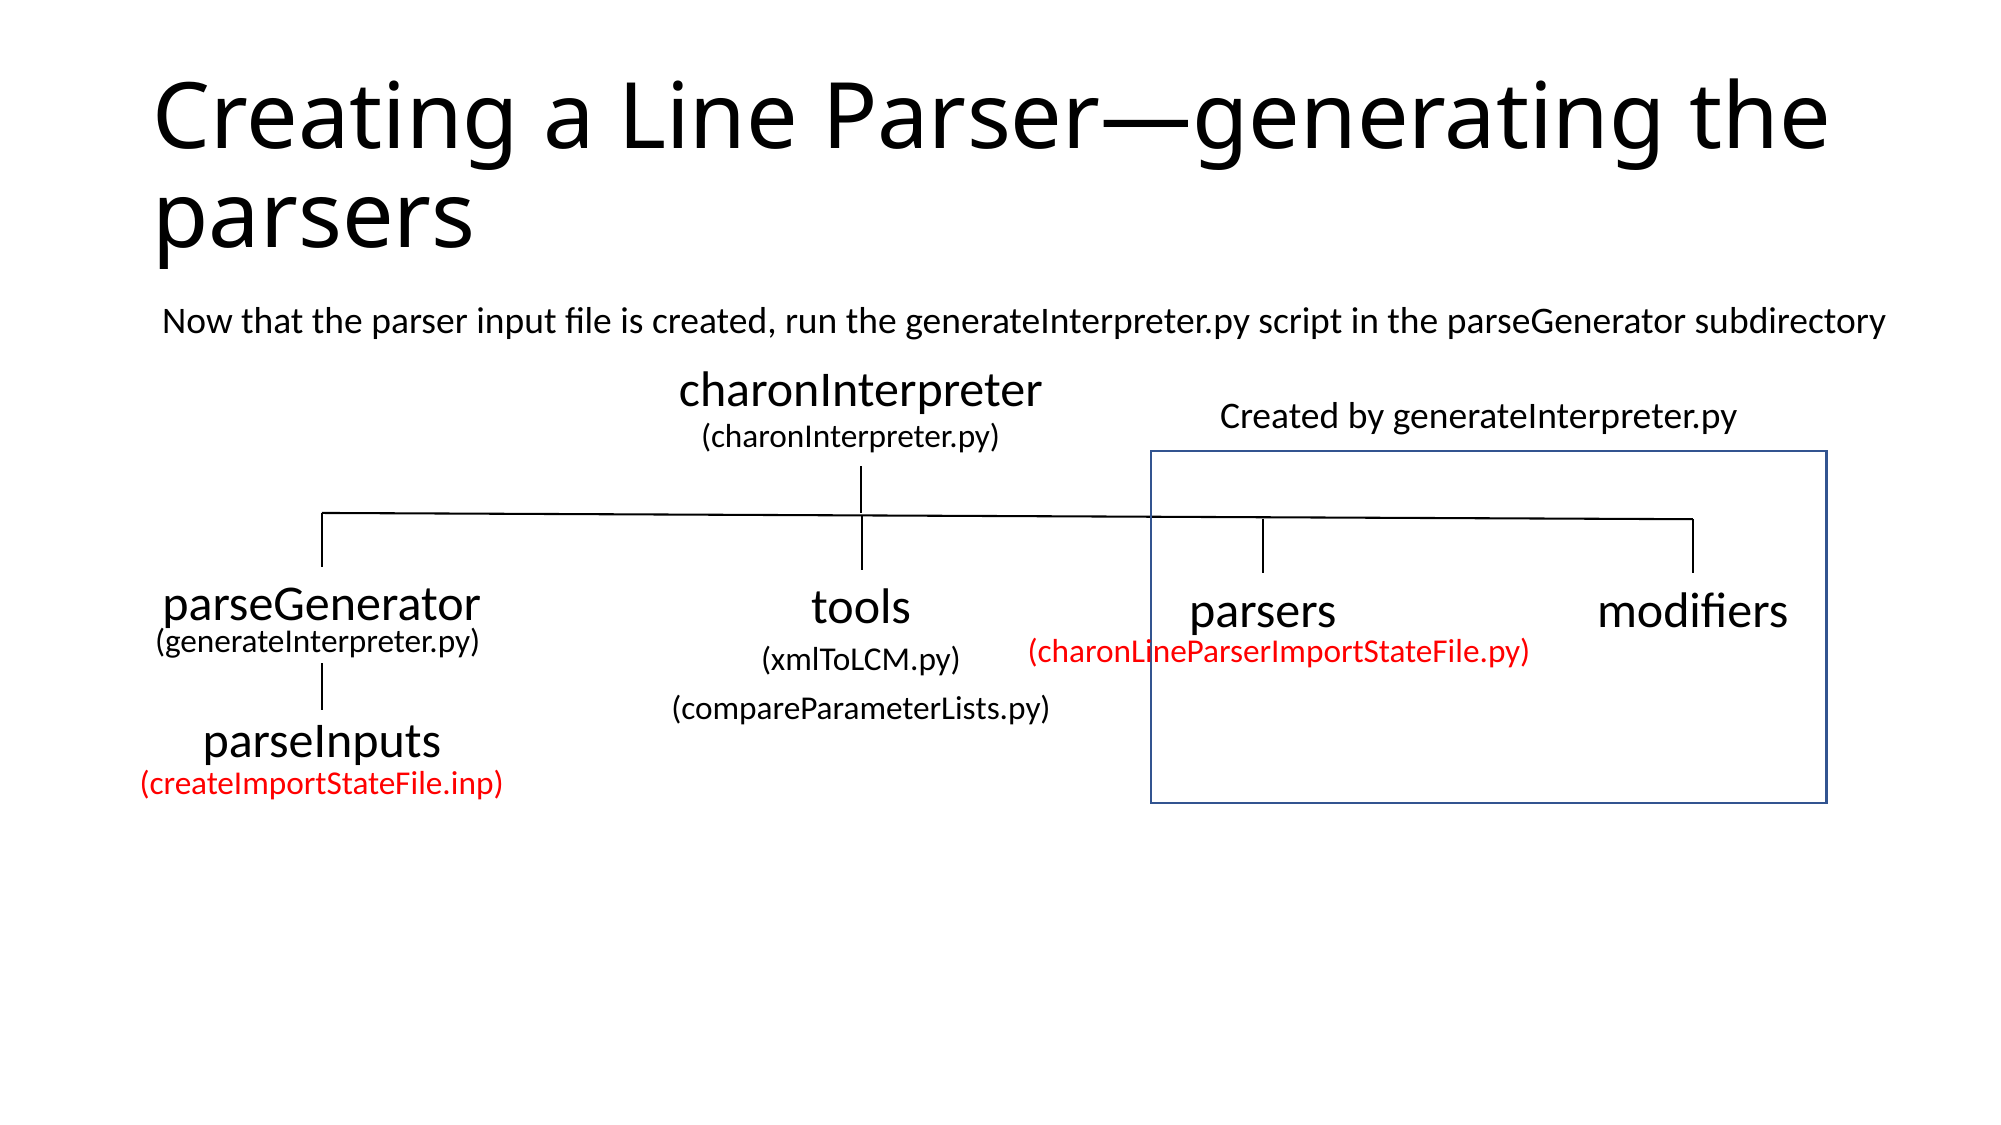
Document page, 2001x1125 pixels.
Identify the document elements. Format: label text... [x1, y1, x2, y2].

text_box (generateInterpreter.py) [140, 611, 496, 667]
text_box (charonLineParserImportStateFile.py) [1012, 621, 1546, 677]
text_box parseGenerator [147, 563, 497, 639]
text_box Created by generateInterpreter.py [1205, 384, 1753, 444]
text_box tools [796, 566, 926, 629]
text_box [323, 512, 1693, 520]
text_box (createImportStateFile.inp) [124, 754, 519, 809]
text_box parseInputs [187, 699, 457, 754]
text_box (xmlToLCM.py) [746, 629, 977, 678]
text_box [1150, 450, 1828, 804]
text_box charonInterpreter [664, 348, 1058, 424]
text_box (charonInterpreter.py) [686, 406, 1016, 461]
text_box Now that the parser input file is created, run the generateInterpreter.py script in the parseGenerator subdirectory [147, 288, 1904, 348]
text_box (compareParameterLists.py) [656, 678, 1066, 734]
title Creating a Line Parser—generating the parsers [137, 59, 1863, 278]
